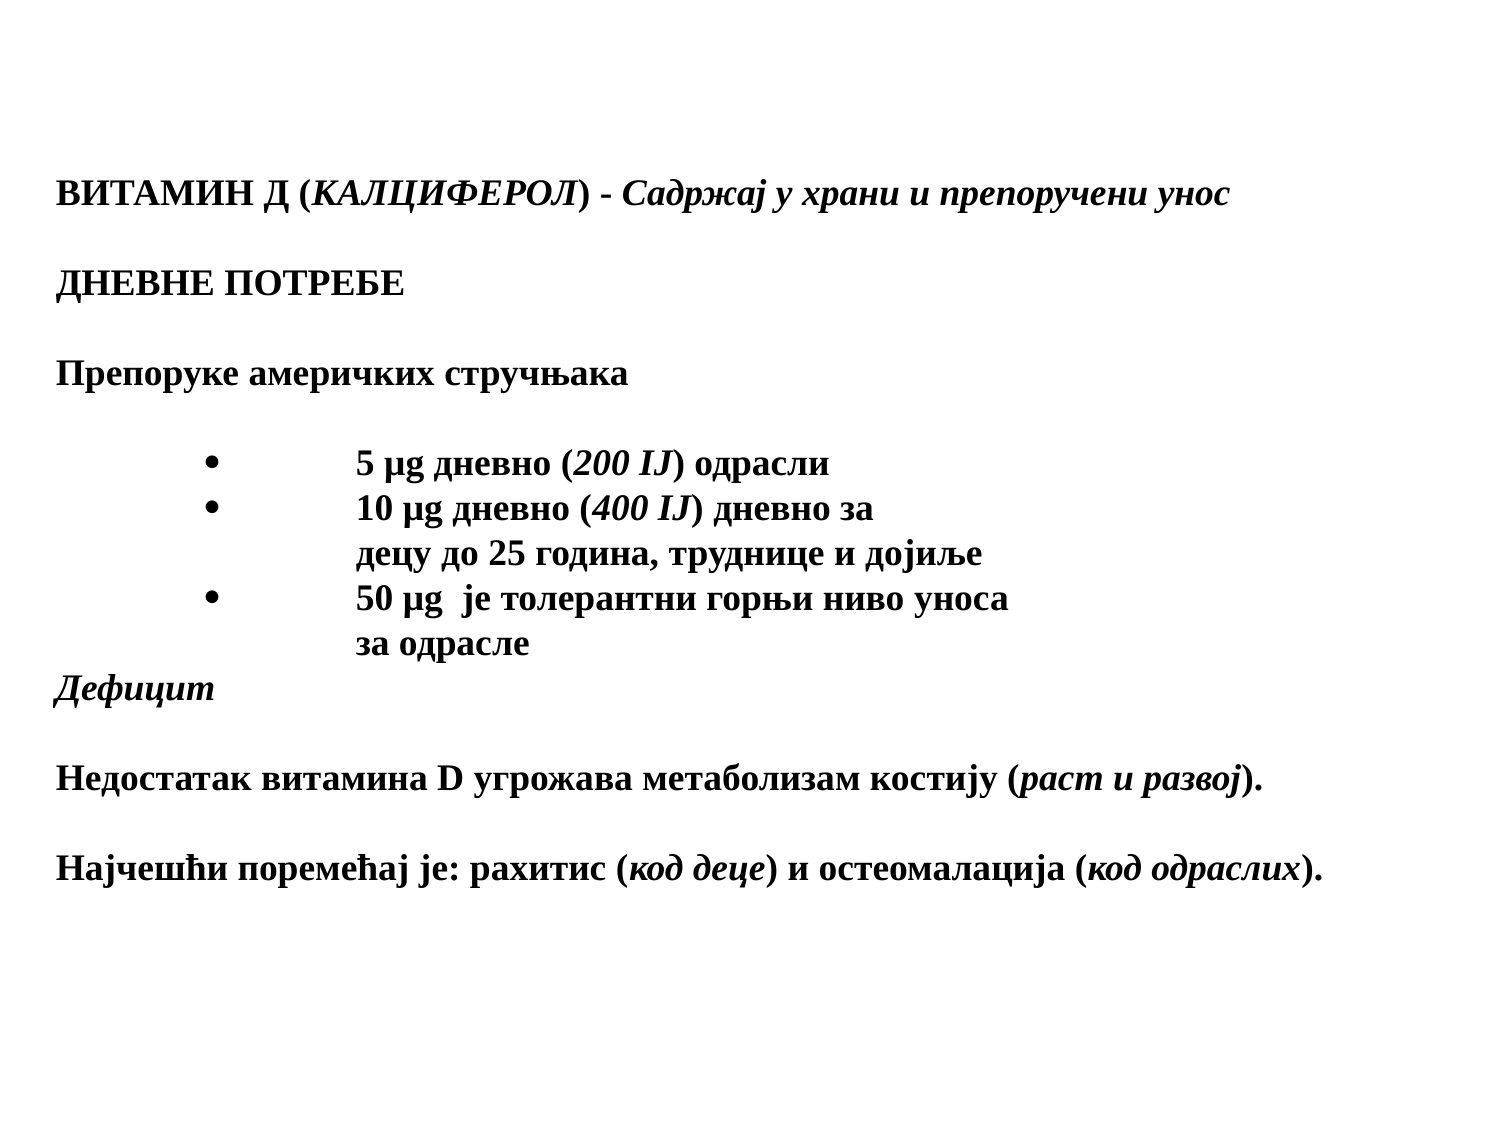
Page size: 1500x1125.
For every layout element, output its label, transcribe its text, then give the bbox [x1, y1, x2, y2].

text_box ВИТАМИН Д (КАЛЦИФЕРОЛ) - Садржај у храни и препоручени унос ДНЕВНЕ ПОТРЕБЕ Препоруке америчких стручњака · 5 μg дневно (200 IJ) одрасли · 10 μg дневно (400 IJ) дневно за децу до 25 година, труднице и дојиље · 50 μg је толерантни горњи ниво уноса за одрасле Дефицит Недостатак витамина D угрожава метаболизам костију (раст и развој). Најчешћи поремећај је: рахитис (код деце) и остеомалација (код одраслих). [41, 160, 1500, 896]
